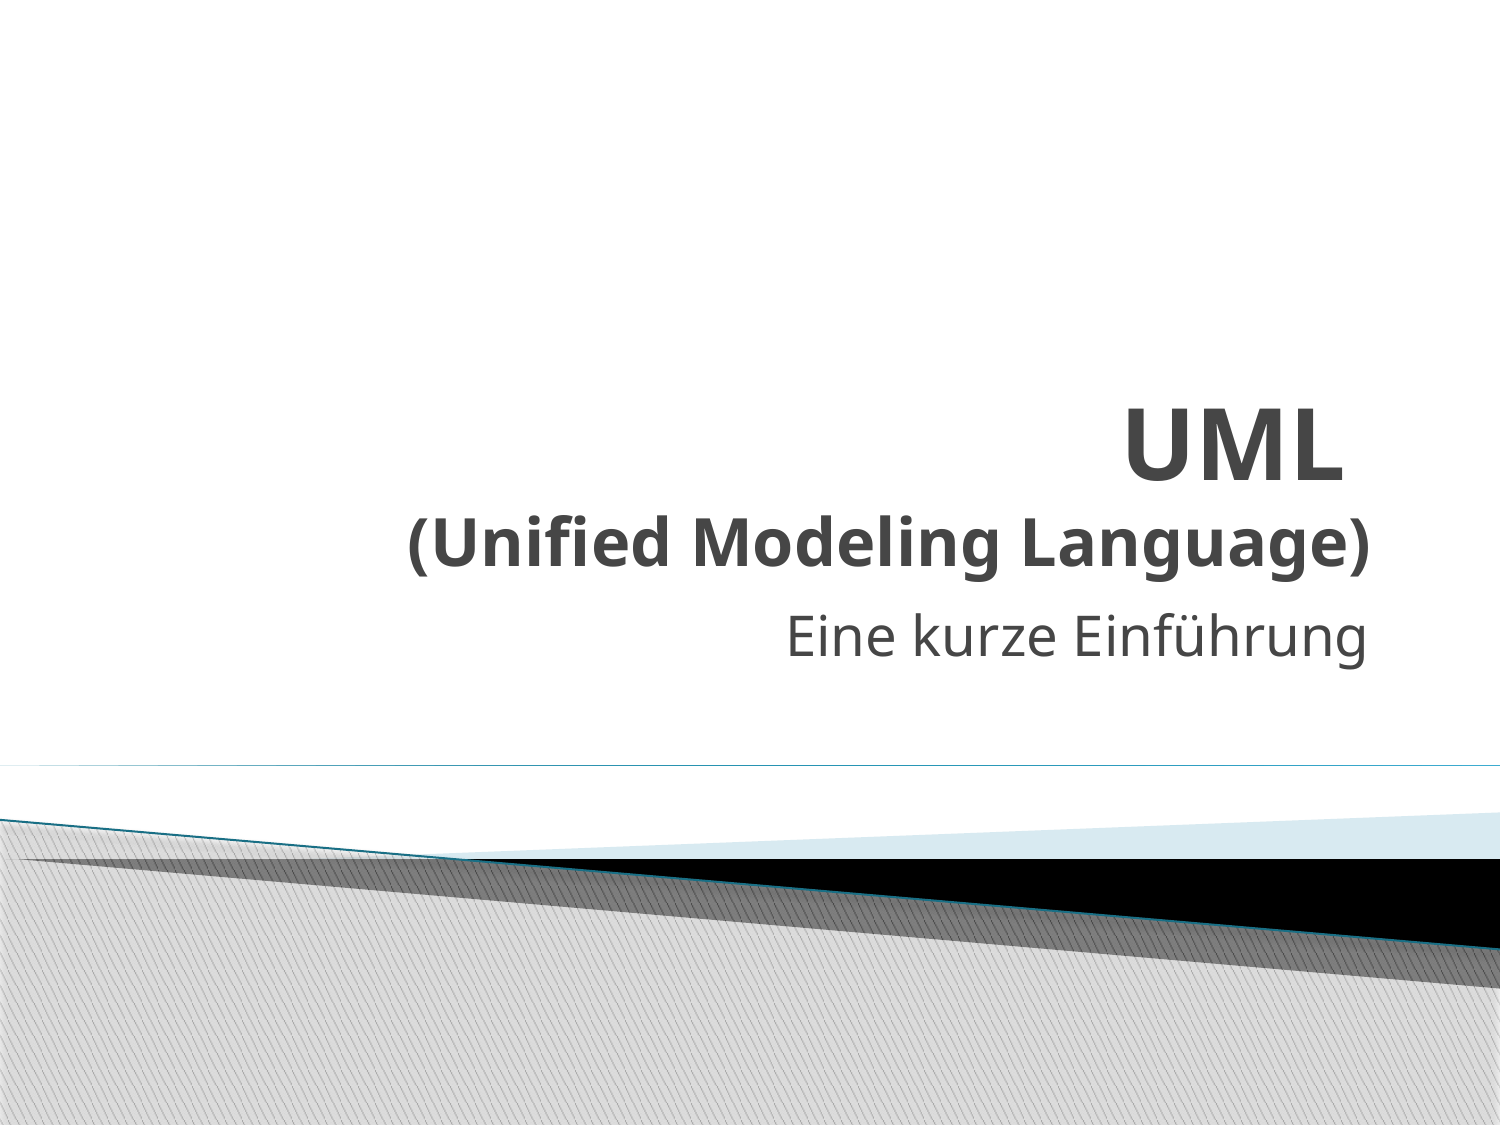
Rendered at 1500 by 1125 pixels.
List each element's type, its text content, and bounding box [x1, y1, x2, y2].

picture [5, 859, 1500, 989]
subtitle Eine kurze Einführung [112, 592, 1388, 790]
title UML (Unified Modeling Language) [112, 287, 1388, 588]
